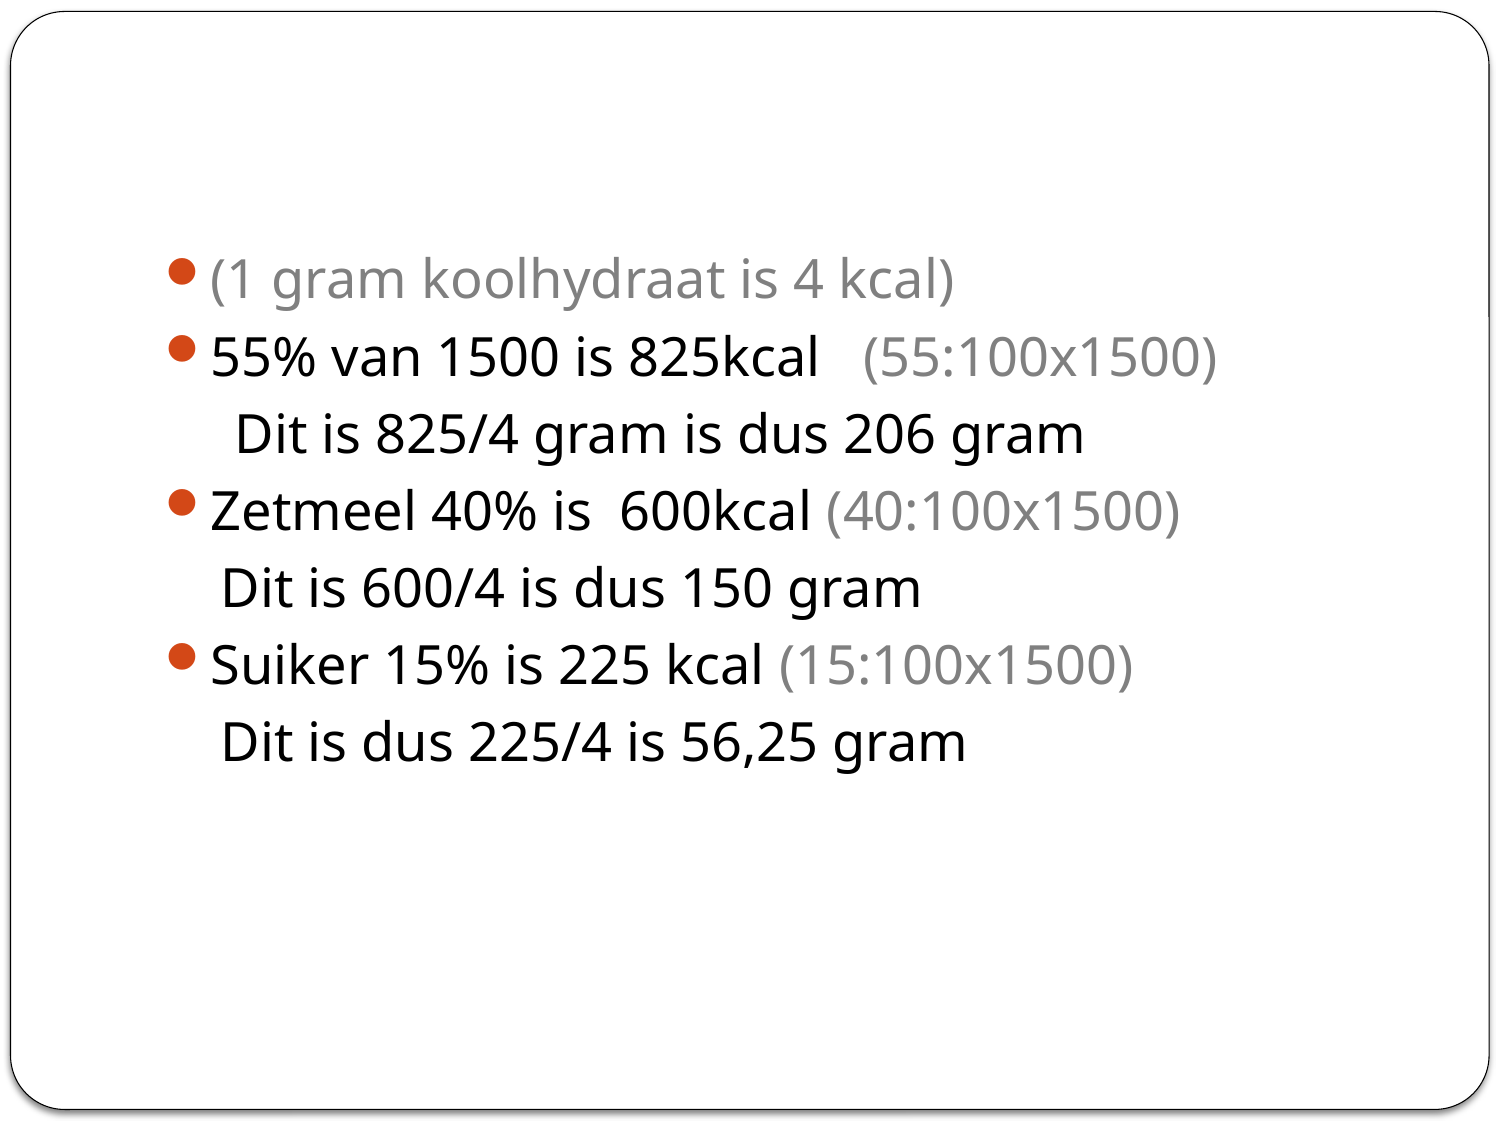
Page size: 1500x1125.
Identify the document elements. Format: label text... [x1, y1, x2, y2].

list (1 gram koolhydraat is 4 kcal) 55% van 1500 is 825kcal (55:100x1500) Dit is 825/4 gram is dus 206 gram Zetmeel 40% is 600kcal (40:100x1500) Dit is 600/4 is dus 150 gram Suiker 15% is 225 kcal (15:100x1500) Dit is dus 225/4 is 56,25 gram [150, 237, 1425, 988]
